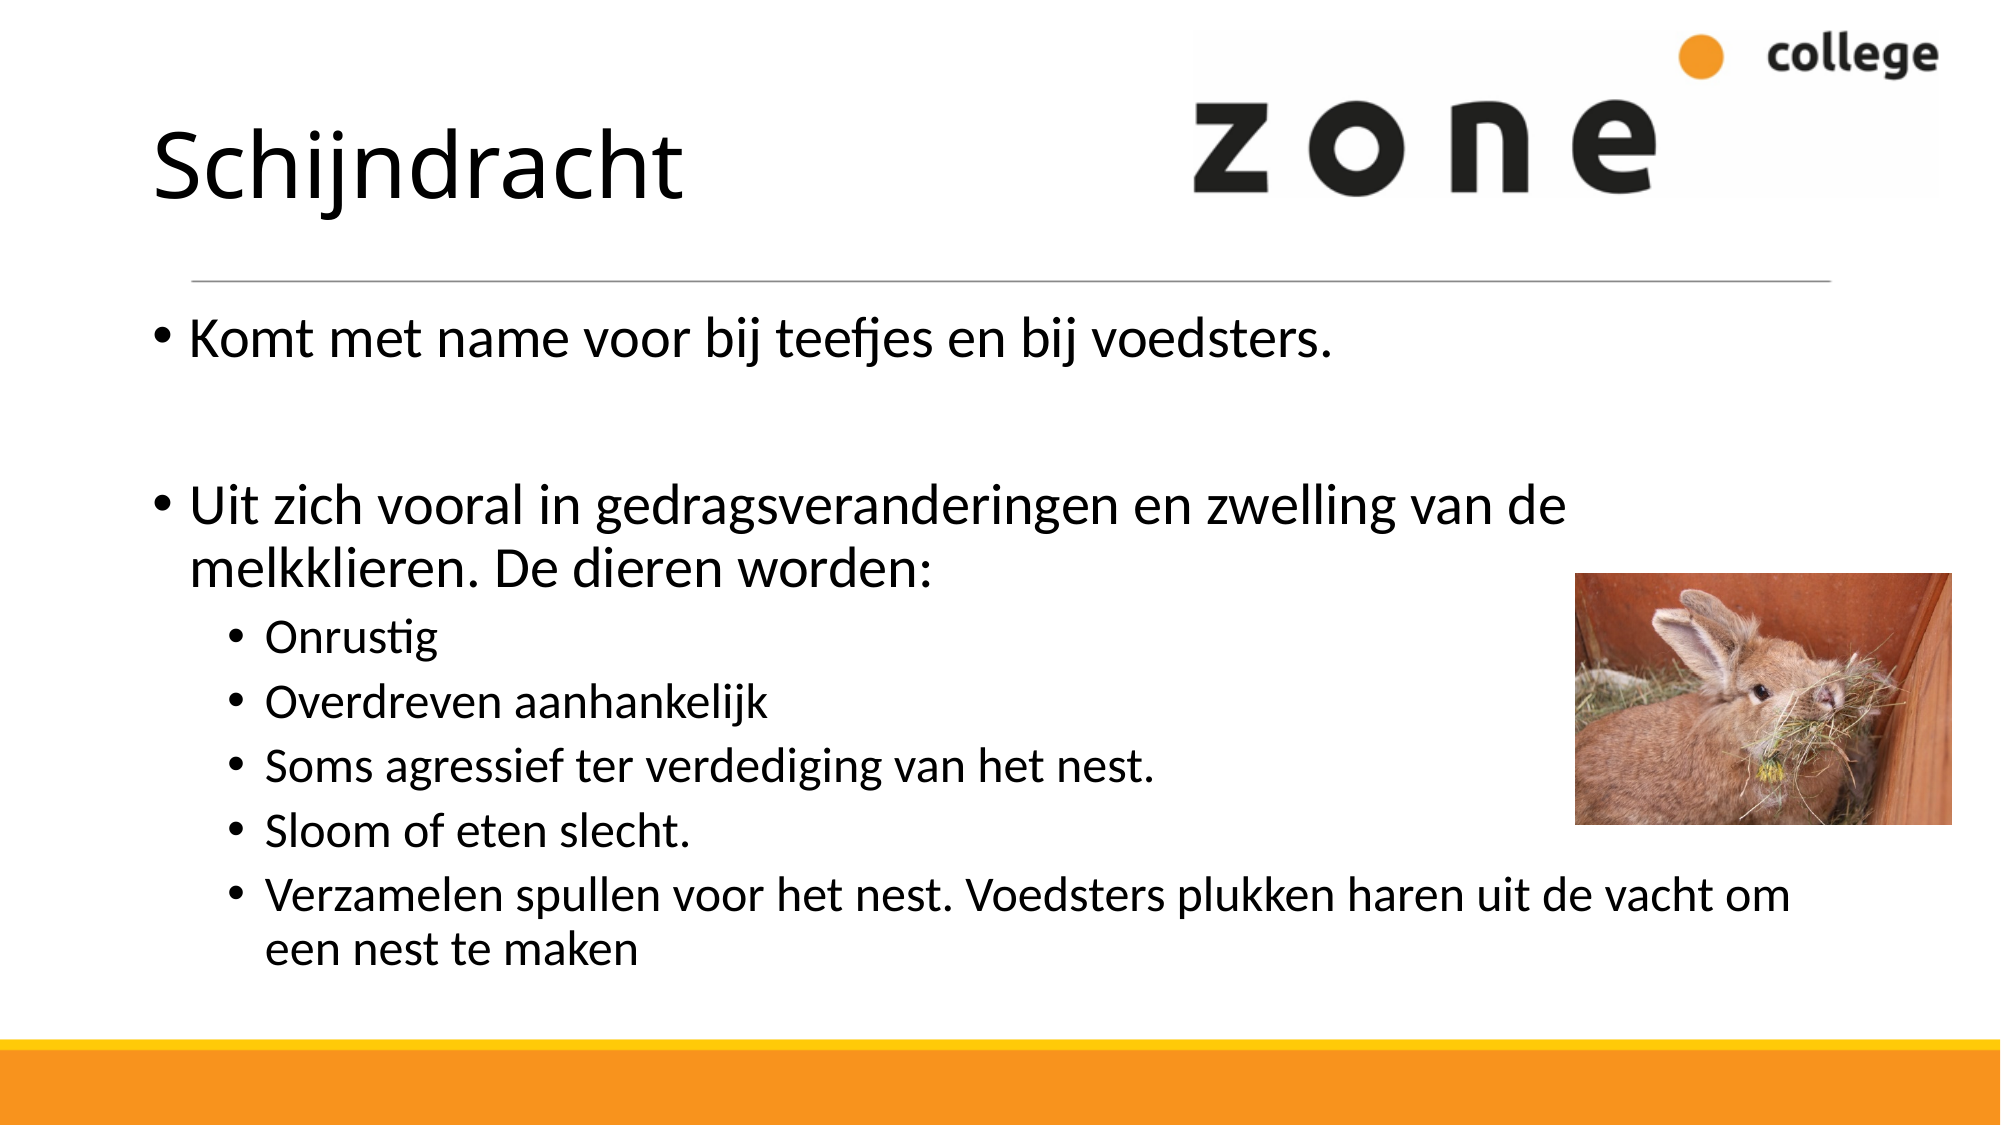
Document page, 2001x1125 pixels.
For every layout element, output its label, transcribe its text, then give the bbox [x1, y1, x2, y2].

picture [0, 0, 2001, 1125]
title Schijndracht [137, 59, 1863, 278]
list Komt met name voor bij teefjes en bij voedsters. Uit zich vooral in gedragsveranderingen en zwelling van de melkklieren. De dieren worden: Onrustig Overdreven aanhankelijk Soms agressief ter verdediging van het nest. Sloom of eten slecht. Verzamelen spullen voor het nest. Voedsters plukken haren uit de vacht om een nest te maken [137, 299, 1863, 1014]
